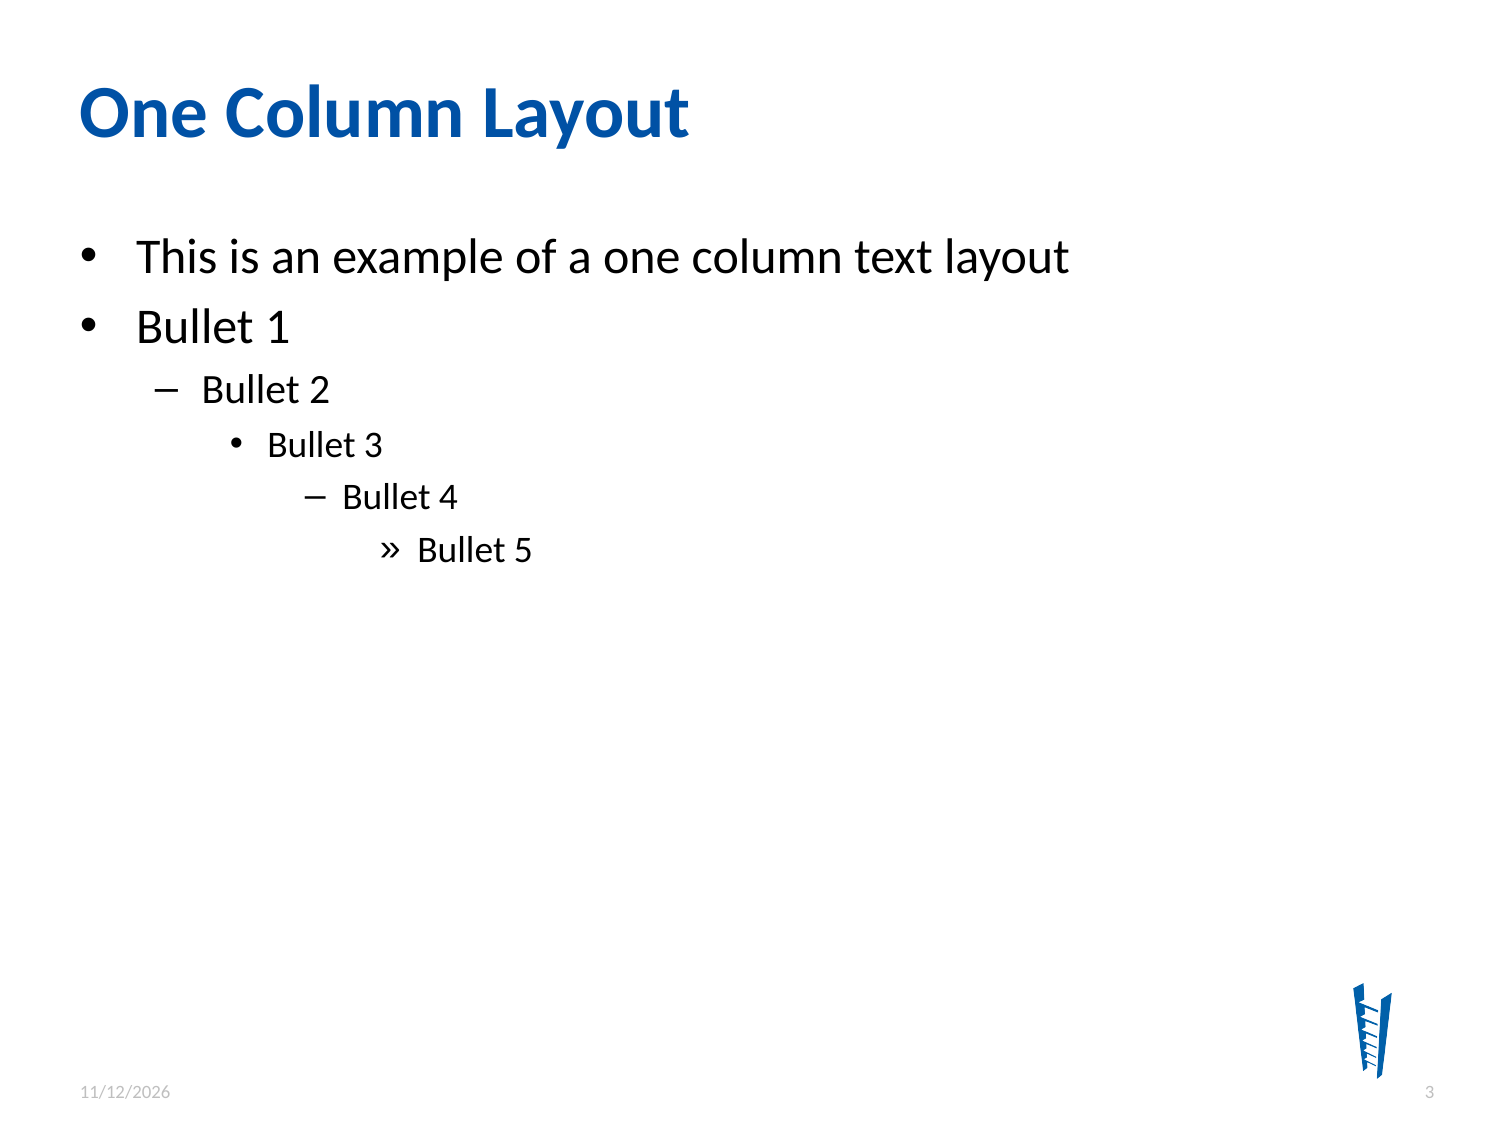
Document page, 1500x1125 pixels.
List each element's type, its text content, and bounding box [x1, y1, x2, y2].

list This is an example of a one column text layout Bullet 1 Bullet 2 Bullet 3 Bullet 4 Bullet 5 [79, 216, 1435, 994]
picture [1353, 994, 1392, 1079]
title One Column Layout [79, 44, 1435, 171]
